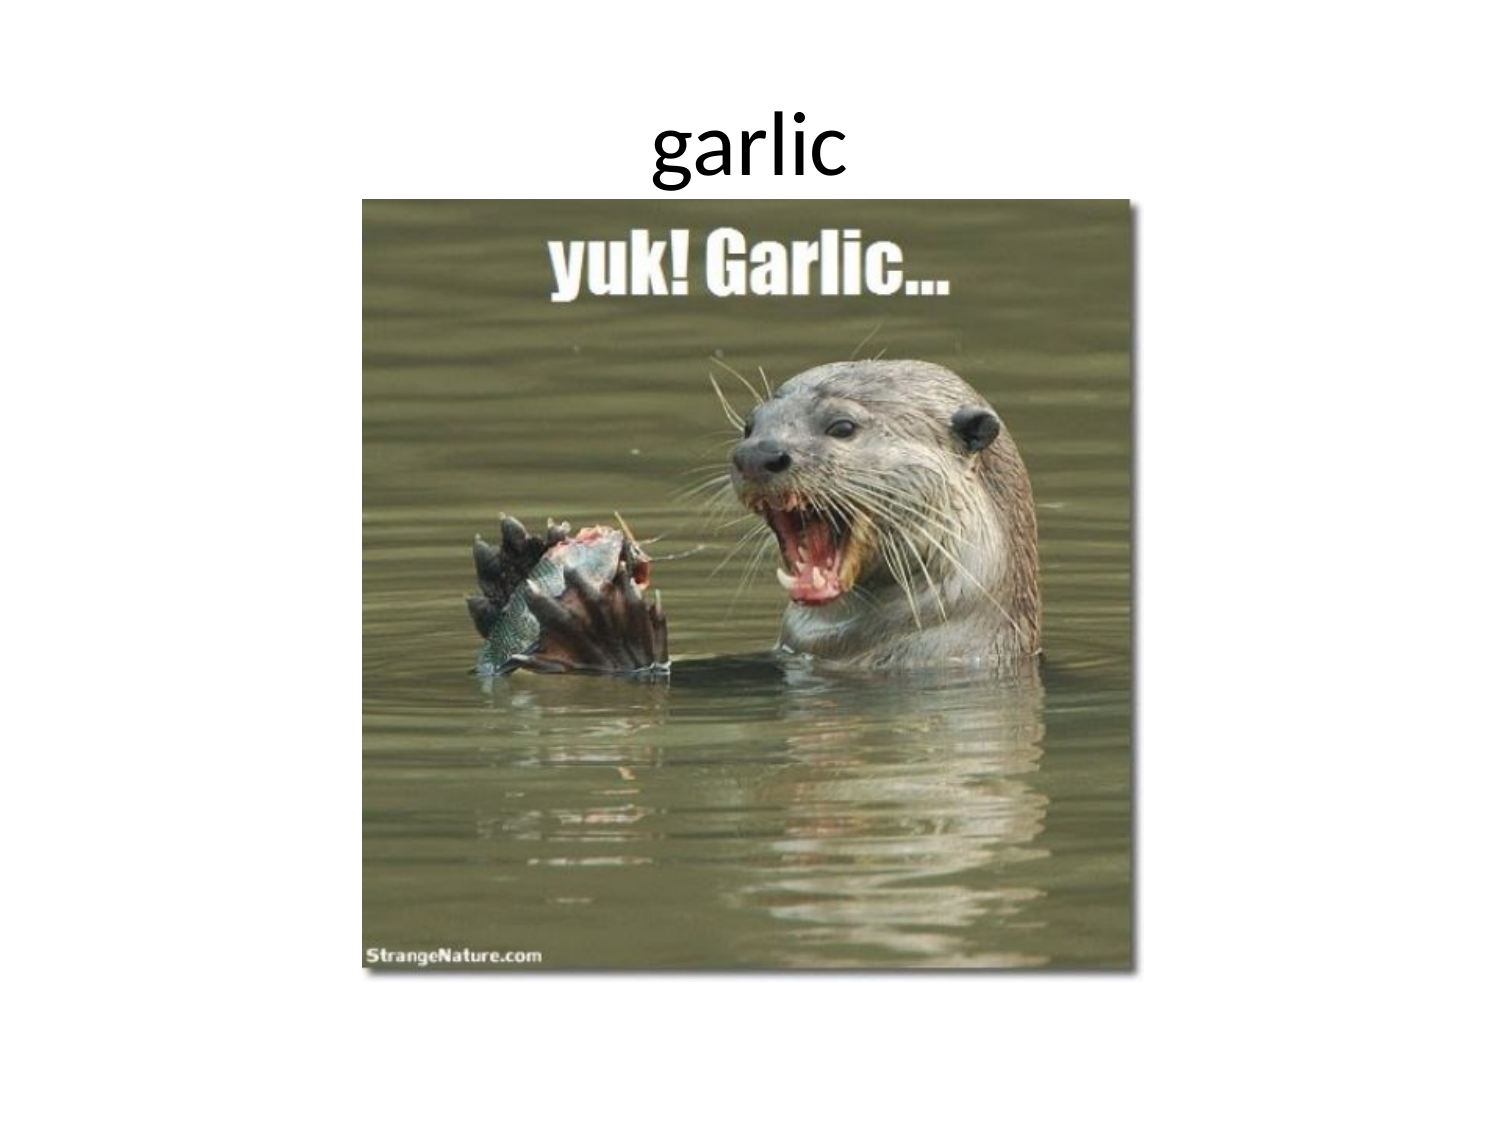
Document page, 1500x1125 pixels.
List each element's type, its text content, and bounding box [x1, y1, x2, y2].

title garlic [75, 45, 1425, 233]
picture [362, 199, 1144, 982]
